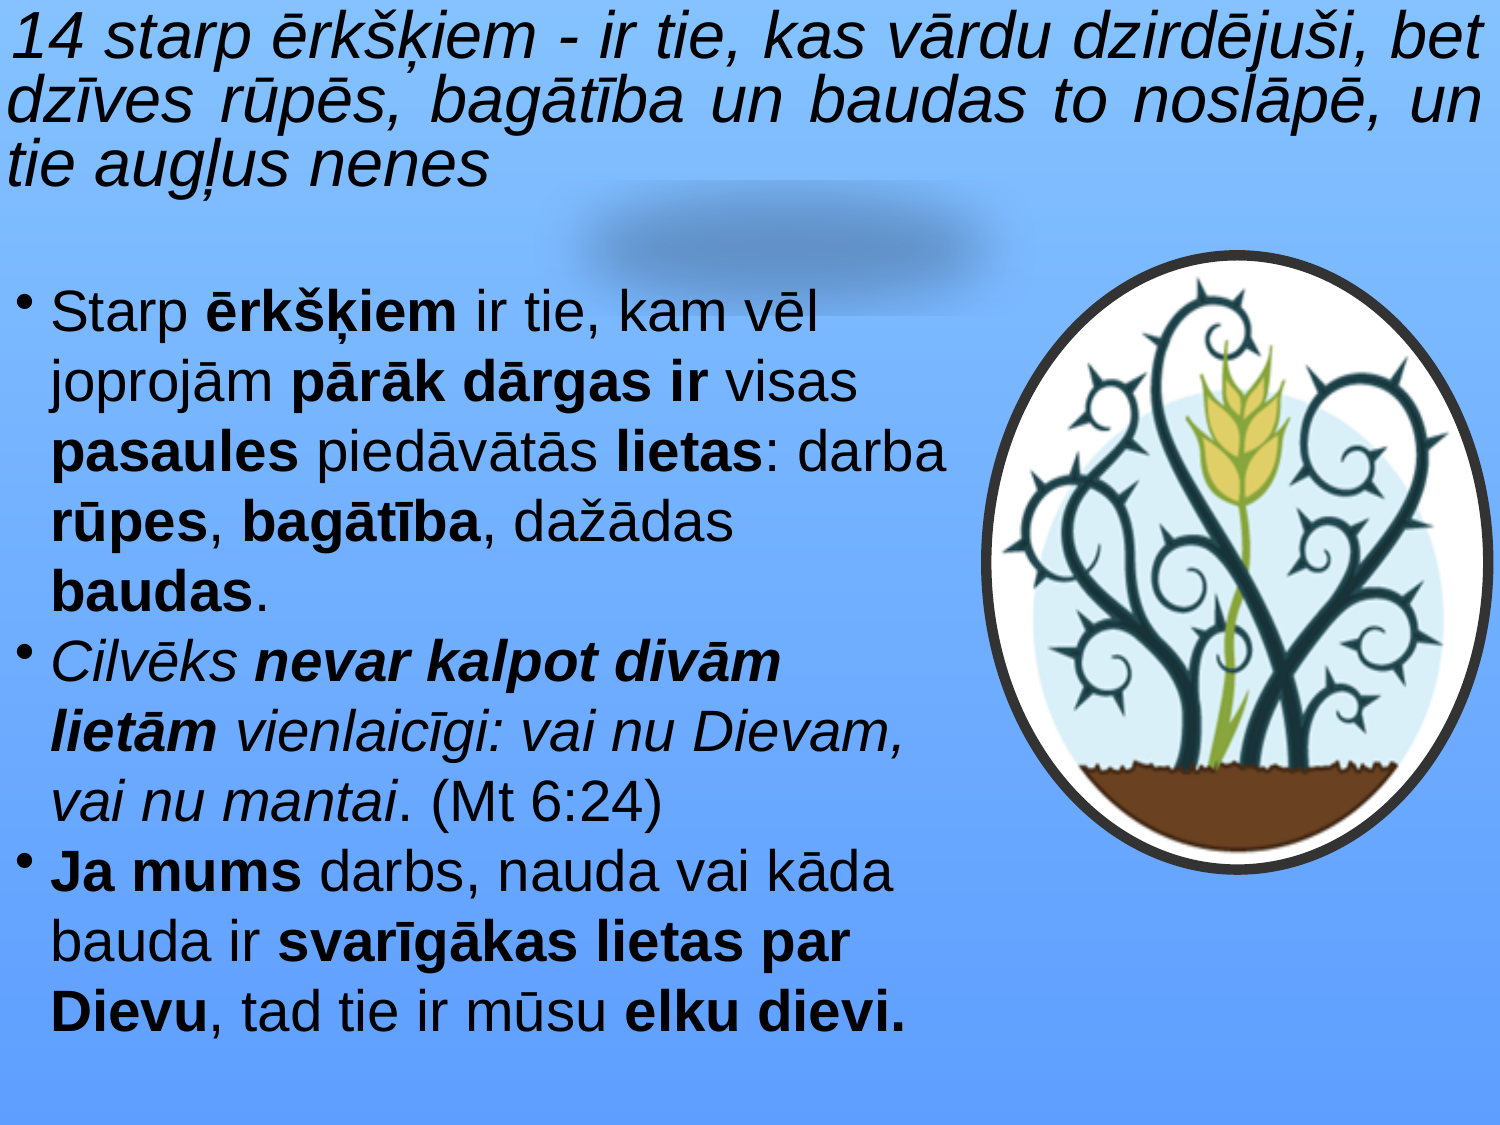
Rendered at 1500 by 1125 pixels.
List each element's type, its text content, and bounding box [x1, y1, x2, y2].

list 14 starp ērkšķiem - ir tie, kas vārdu dzirdējuši, bet dzīves rūpēs, bagātība un baudas to noslāpē, un tie augļus nenes [0, 0, 1500, 198]
text_box Starp ērkšķiem ir tie, kam vēl joprojām pārāk dārgas ir visas pasaules piedāvātās lietas: darba rūpes, bagātība, dažādas baudas. Cilvēks nevar kalpot divām lietām vienlaicīgi: vai nu Dievam, vai nu mantai. (Mt 6:24) Ja mums darbs, nauda vai kāda bauda ir svarīgākas lietas par Dievu, tad tie ir mūsu elku dievi. [0, 265, 975, 1051]
picture [985, 255, 1489, 870]
